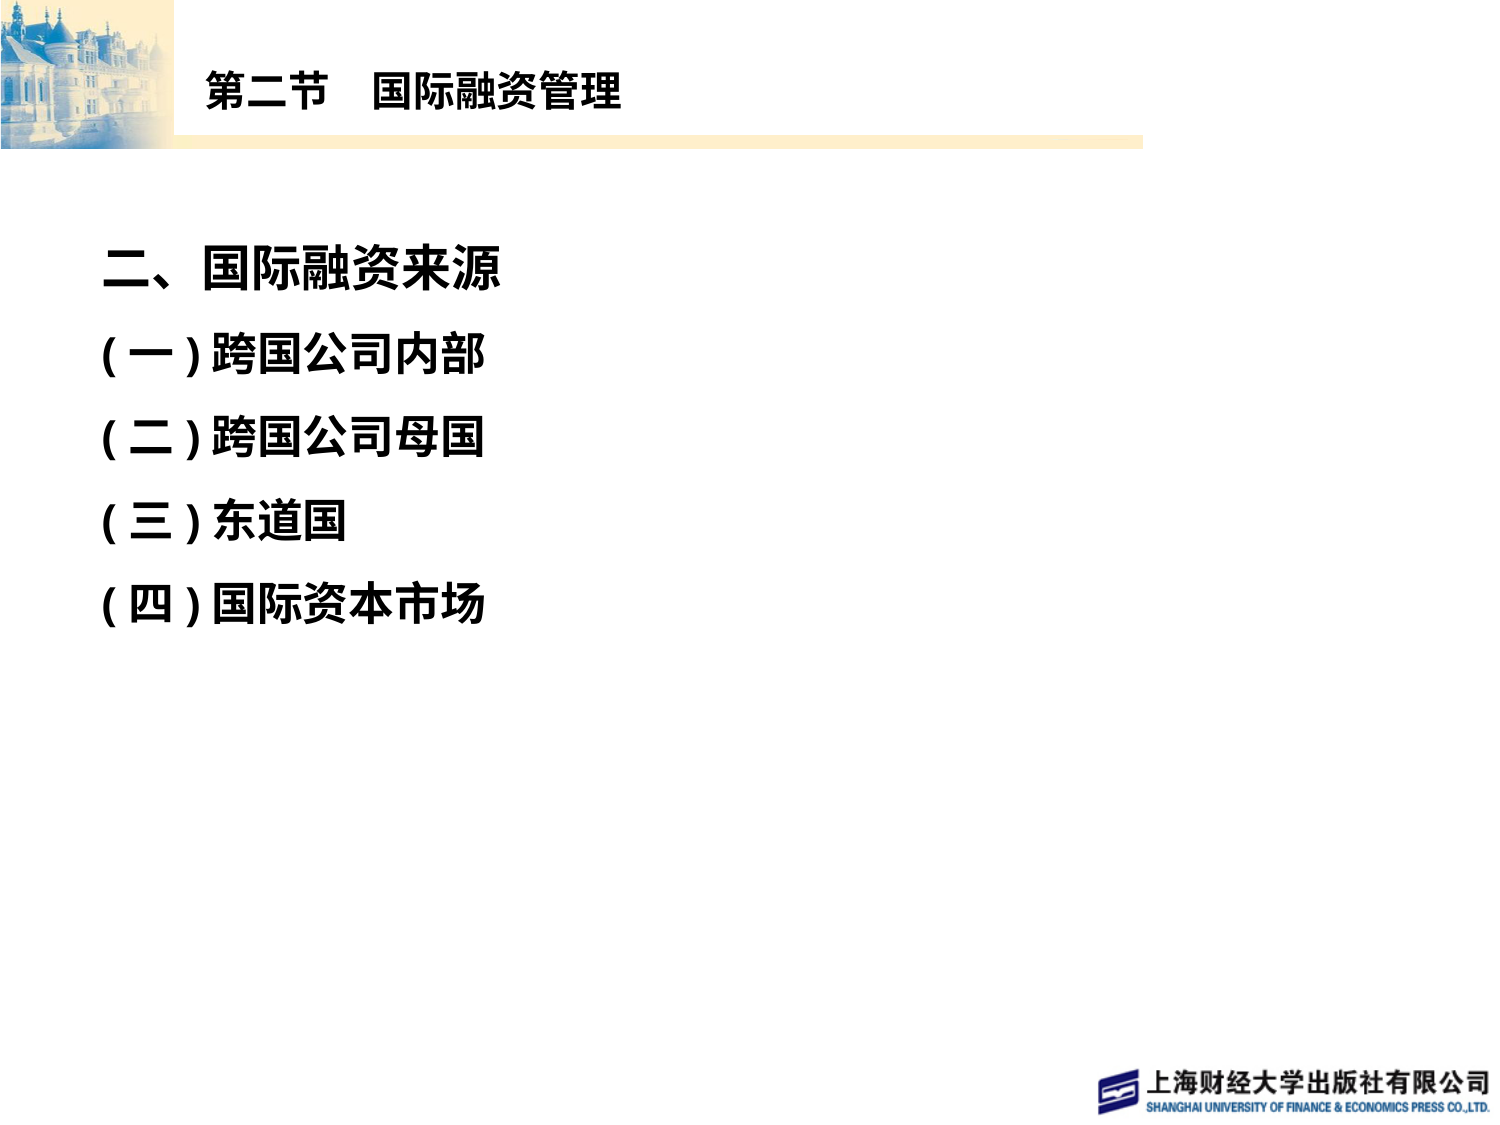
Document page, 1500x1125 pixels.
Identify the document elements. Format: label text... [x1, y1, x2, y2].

list 二、国际融资来源 (一)跨国公司内部 (二)跨国公司母国 (三)东道国 (四)国际资本市场 [86, 207, 1425, 1071]
picture [0, 0, 1143, 149]
picture [1097, 1065, 1494, 1120]
title 第二节 国际融资管理 [189, 36, 1262, 143]
